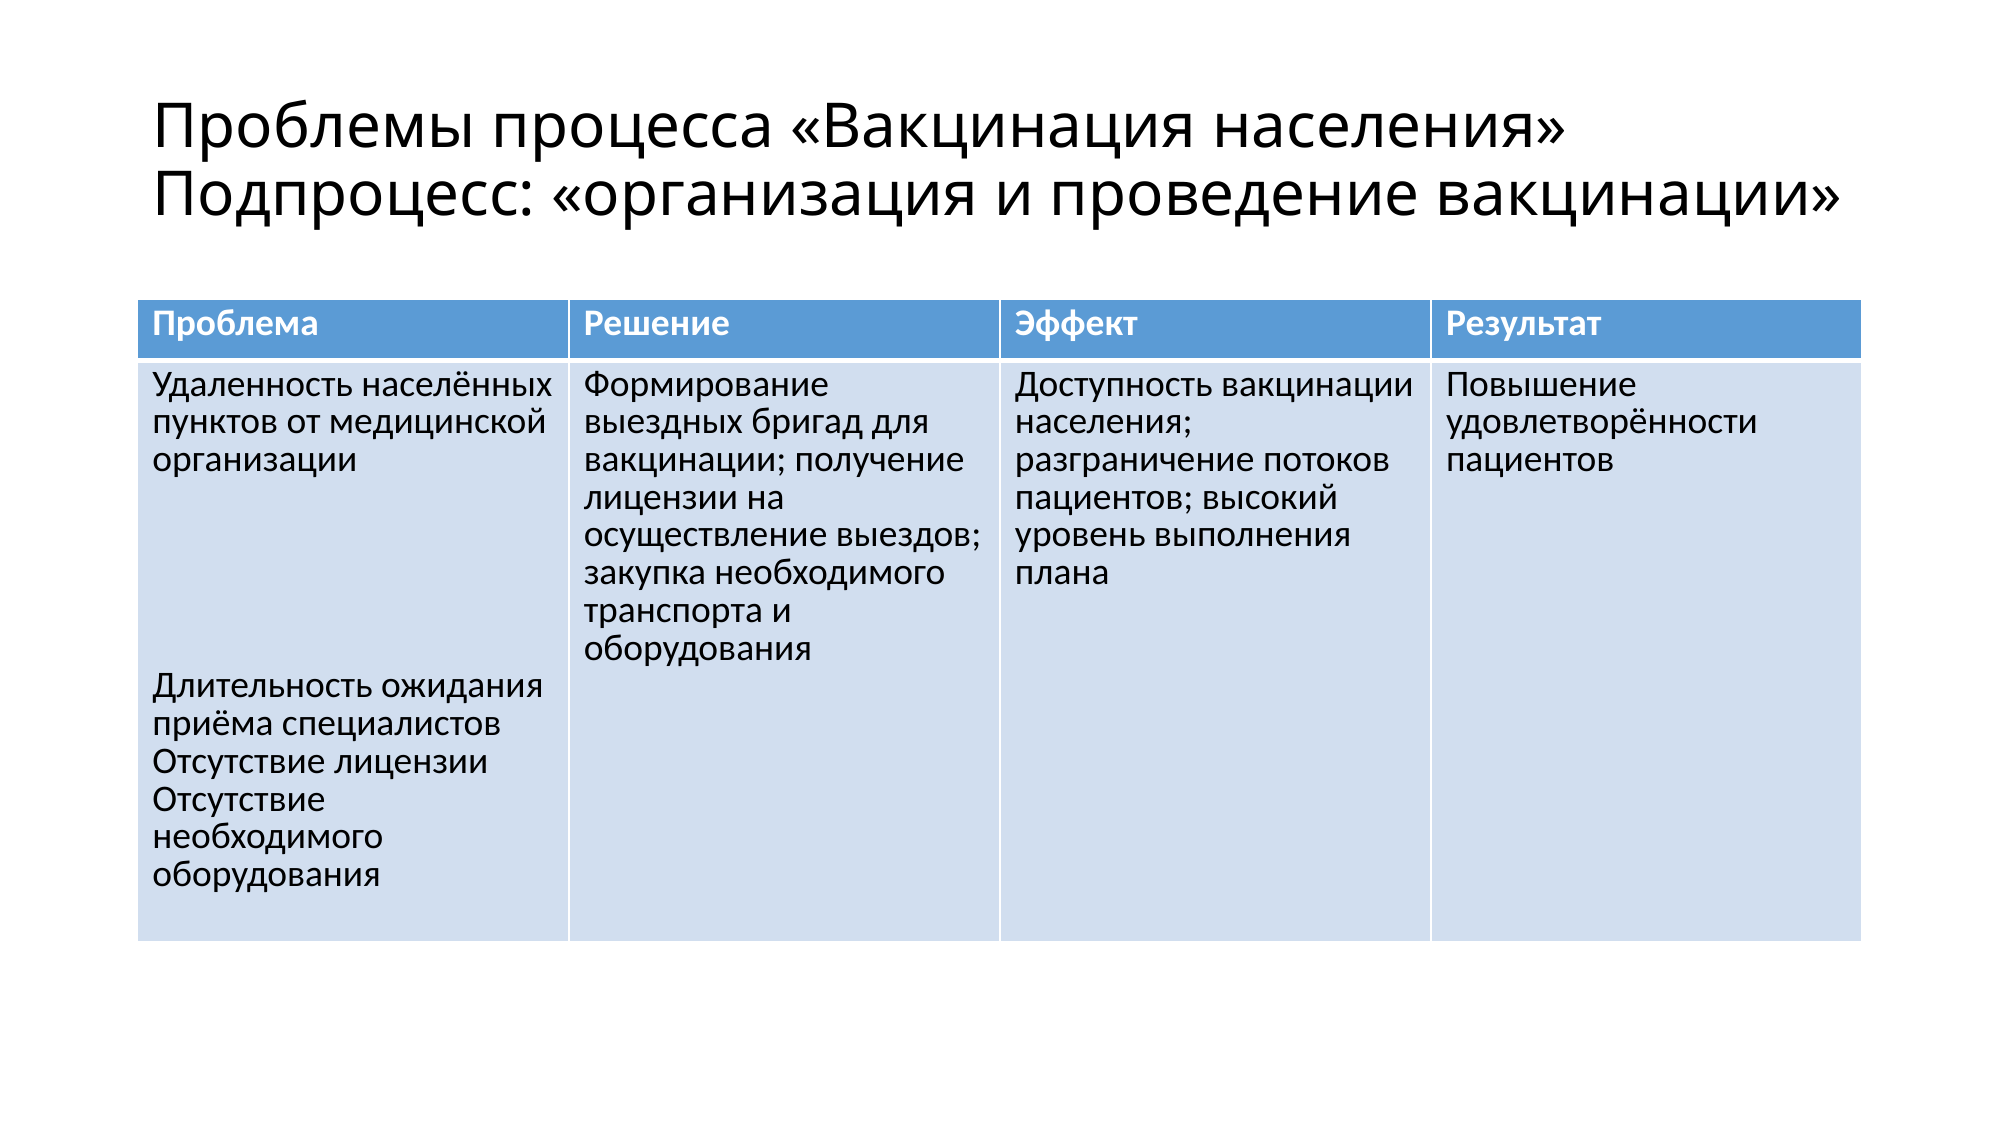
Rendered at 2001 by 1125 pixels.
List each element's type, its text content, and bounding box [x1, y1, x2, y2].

table_cell Доступность вакцинации населения; разграничение потоков пациентов; высокий уровень выполнения плана [1001, 363, 1430, 941]
table_cell Формирование выездных бригад для вакцинации; получение лицензии на осуществление выездов; закупка необходимого транспорта и оборудования [570, 363, 999, 941]
table_cell Повышение удовлетворённости пациентов [1432, 363, 1861, 941]
table_header Эффект [1001, 300, 1430, 358]
table_header Проблема [138, 300, 568, 358]
table_header Решение [570, 300, 999, 358]
table_cell Удаленность населённых пунктов от медицинской организации Длительность ожидания приёма специалистов Отсутствие лицензии Отсутствие необходимого оборудования [138, 363, 568, 941]
title Проблемы процесса «Вакцинация населения» Подпроцесс: «организация и проведение вакцинации» [137, 52, 1863, 271]
table_header Результат [1432, 300, 1861, 358]
